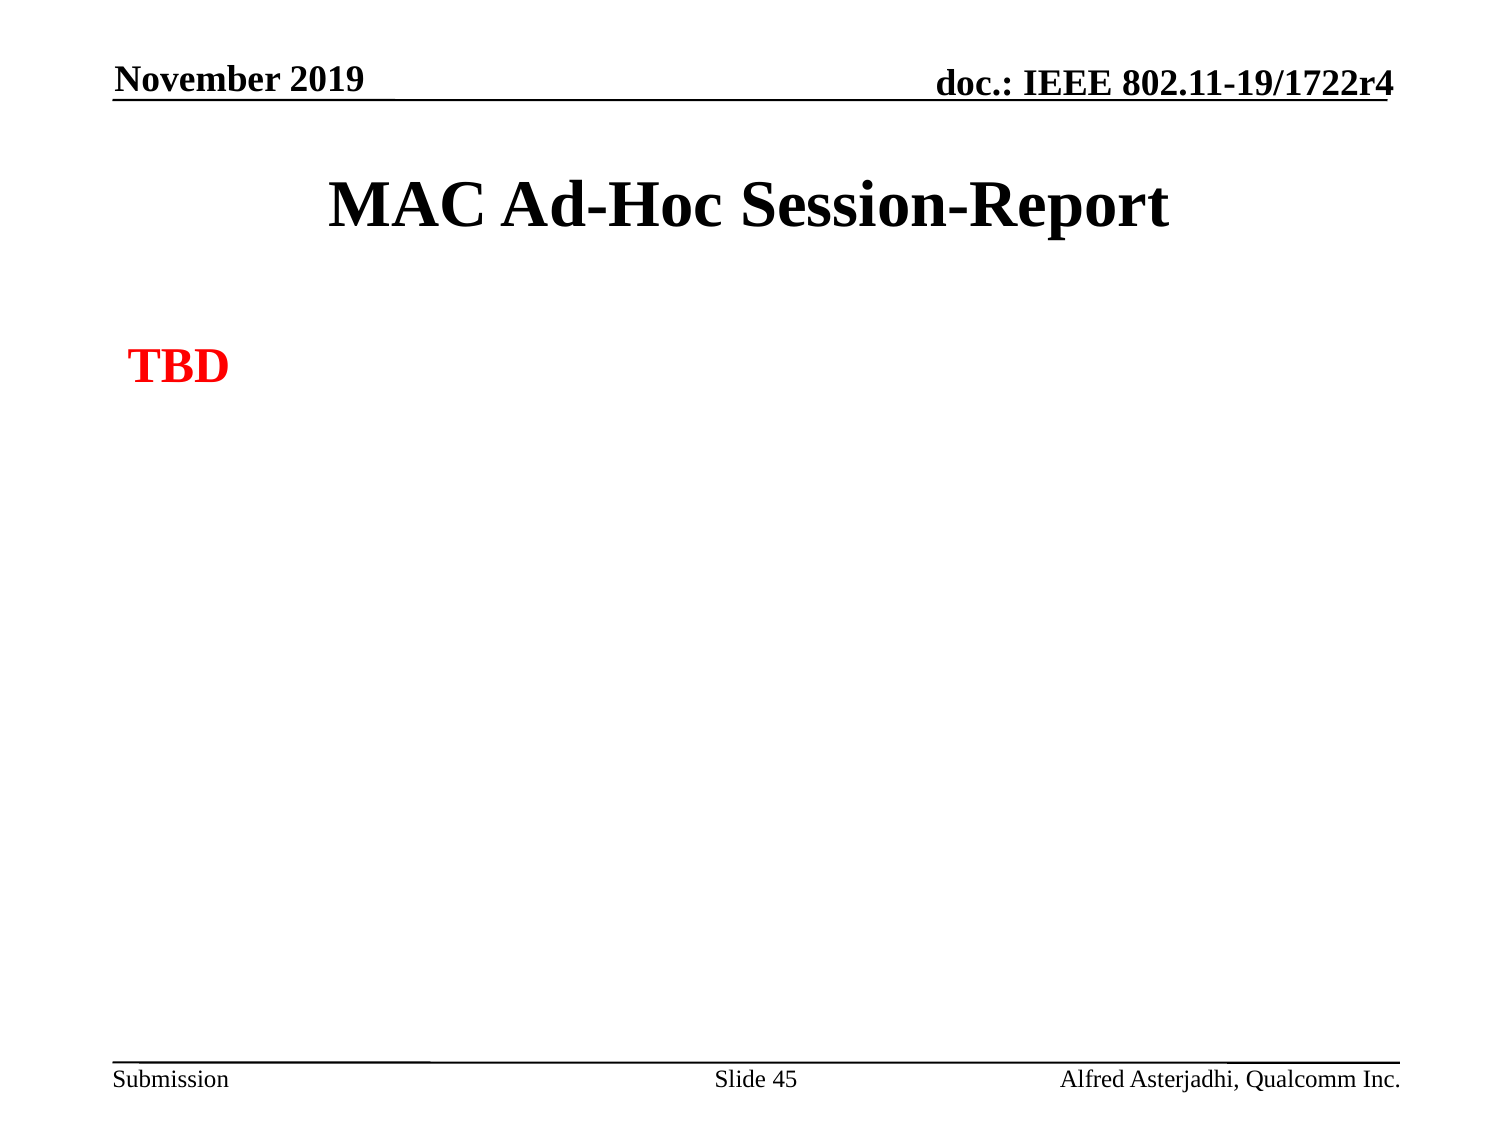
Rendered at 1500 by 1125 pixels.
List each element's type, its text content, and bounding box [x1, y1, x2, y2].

title MAC Ad-Hoc Session-Report [112, 112, 1388, 288]
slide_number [114, 54, 423, 100]
footer Alfred Asterjadhi, Qualcomm Inc. [878, 1061, 1402, 1093]
list TBD [112, 324, 1388, 1000]
slide_number Slide 45 [712, 1061, 800, 1123]
